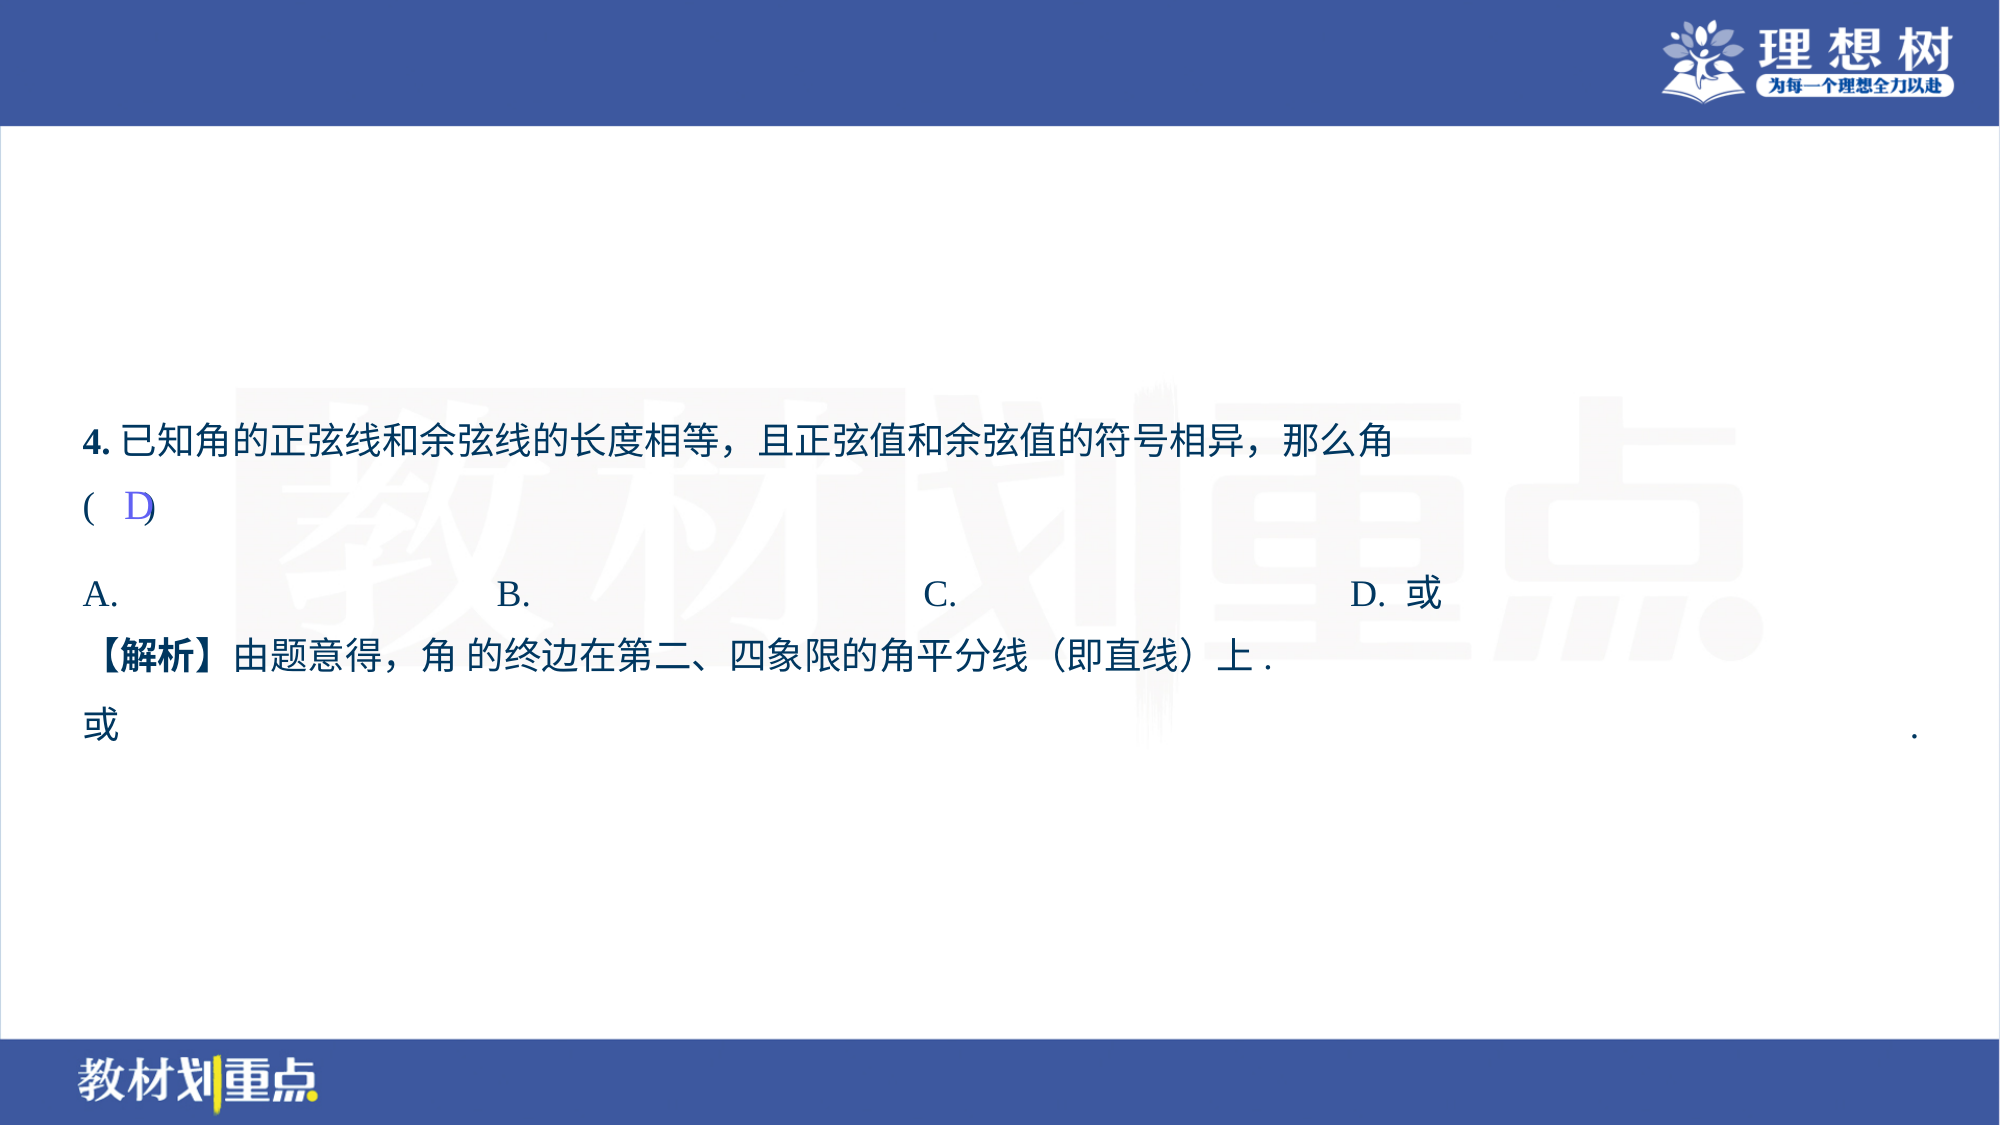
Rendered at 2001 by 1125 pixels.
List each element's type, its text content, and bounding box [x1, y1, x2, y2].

text_box D [109, 476, 170, 526]
picture [0, 0, 2000, 1125]
